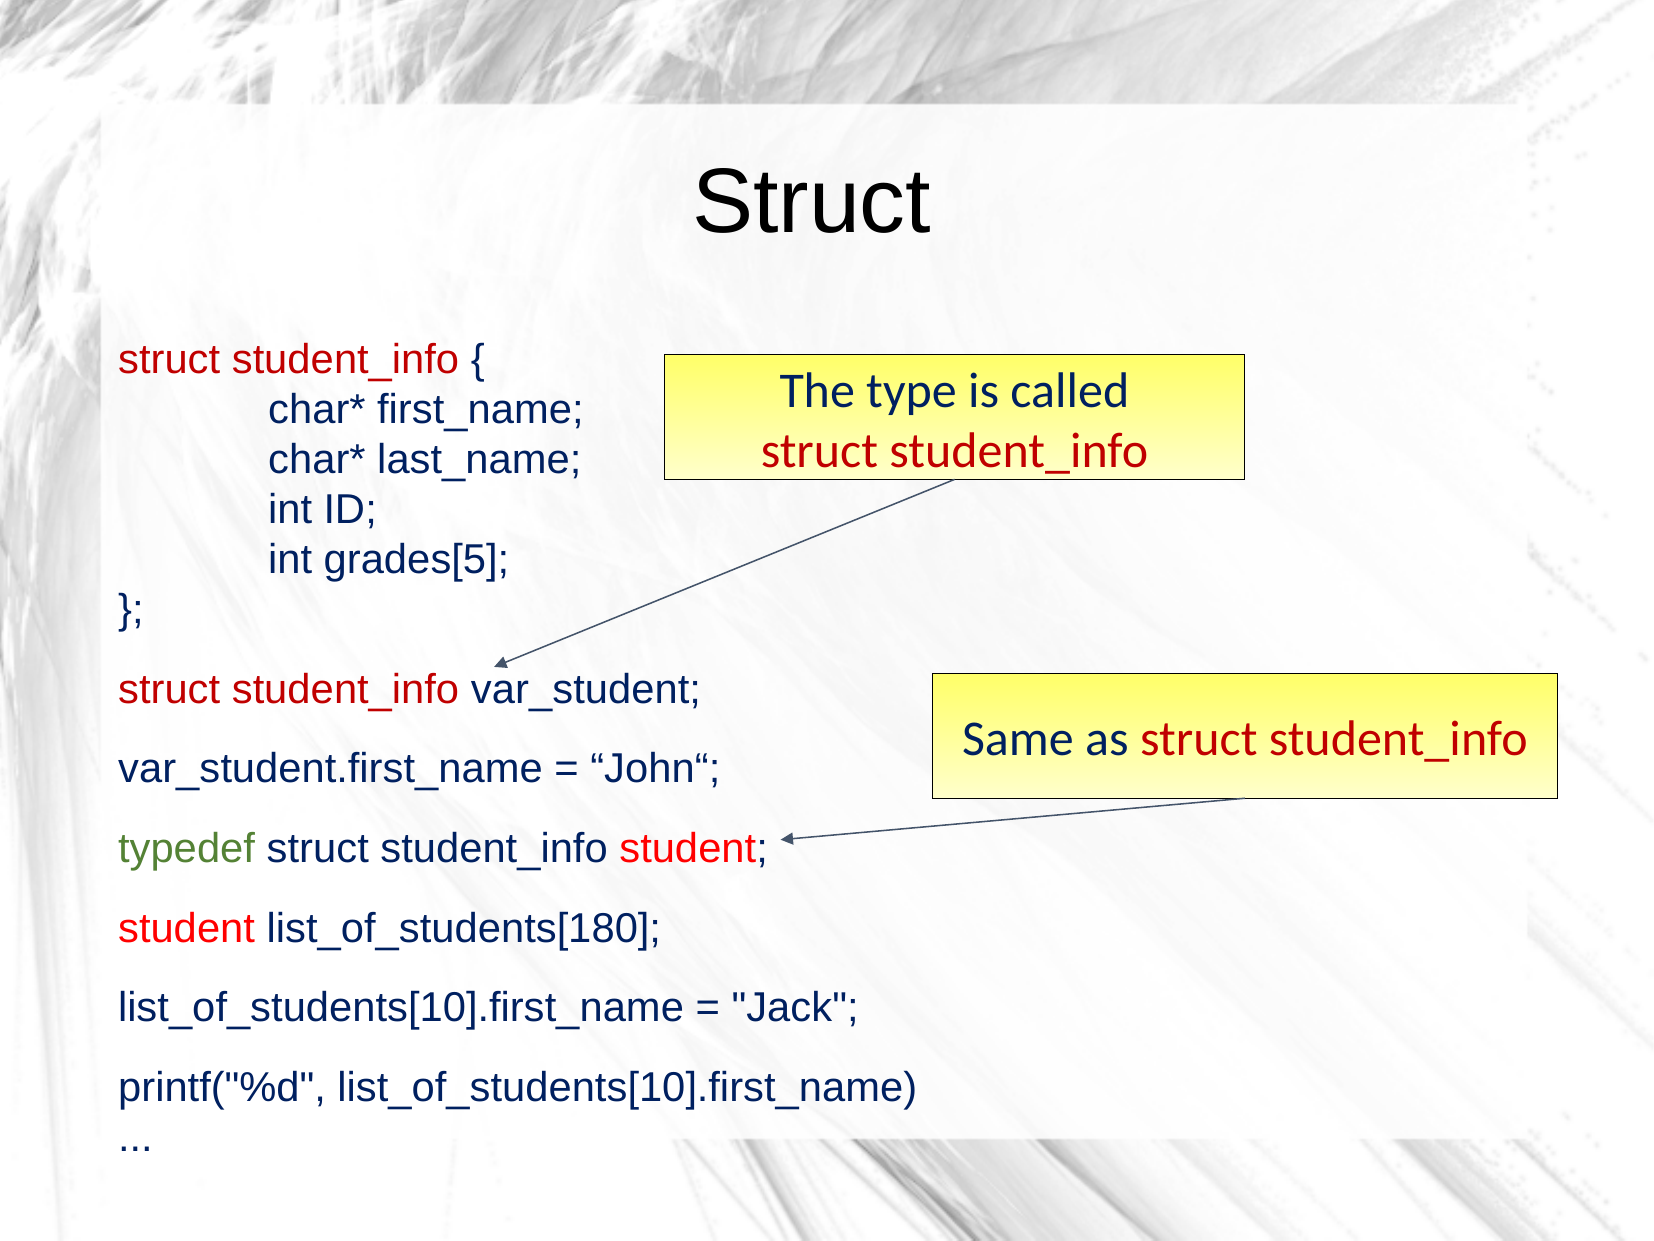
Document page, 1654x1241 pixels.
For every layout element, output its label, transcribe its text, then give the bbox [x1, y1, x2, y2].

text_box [494, 479, 955, 667]
text_box Same as struct student_info [932, 673, 1558, 799]
list struct student_info { char* first_name; char* last_name; int ID; int grades[5]; }; struct student_info var_student; var_student.first_name = “John“; typedef struct student_info student; student list_of_students[180]; list_of_students[10].first_name = "Jack"; printf("%d", list_of_students[10].first_name) ... [118, 332, 1571, 1121]
title Struct [118, 93, 1506, 299]
text_box The type is called struct student_info [664, 354, 1245, 480]
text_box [780, 798, 1245, 840]
picture [0, 0, 1654, 1241]
